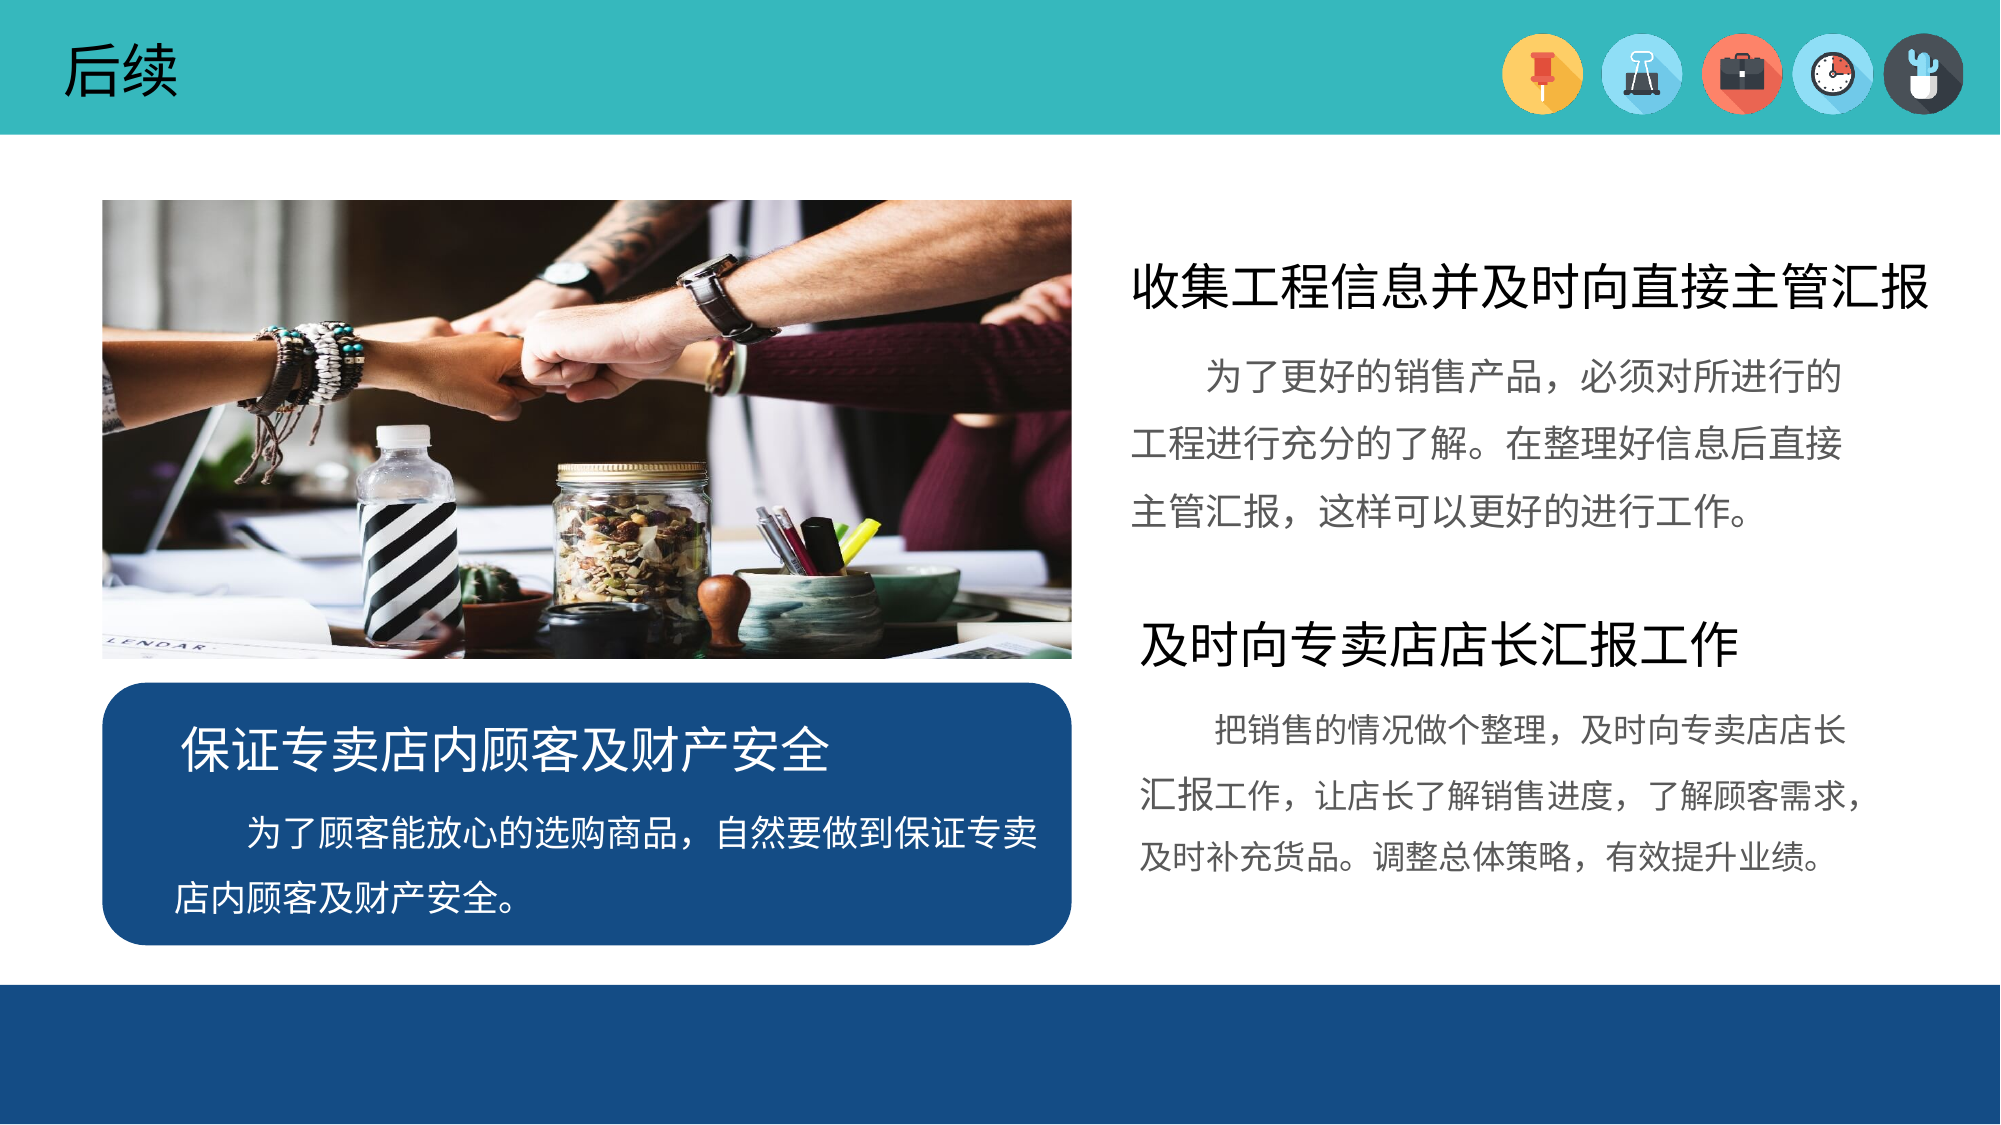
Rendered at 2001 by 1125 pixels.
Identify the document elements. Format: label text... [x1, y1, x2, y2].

picture [1502, 27, 1964, 116]
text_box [1115, 237, 1962, 578]
text_box [0, 0, 2000, 136]
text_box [1124, 596, 1888, 946]
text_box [159, 700, 1066, 927]
text_box 后续 [49, 26, 869, 112]
text_box [0, 984, 2000, 1125]
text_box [102, 200, 1072, 946]
